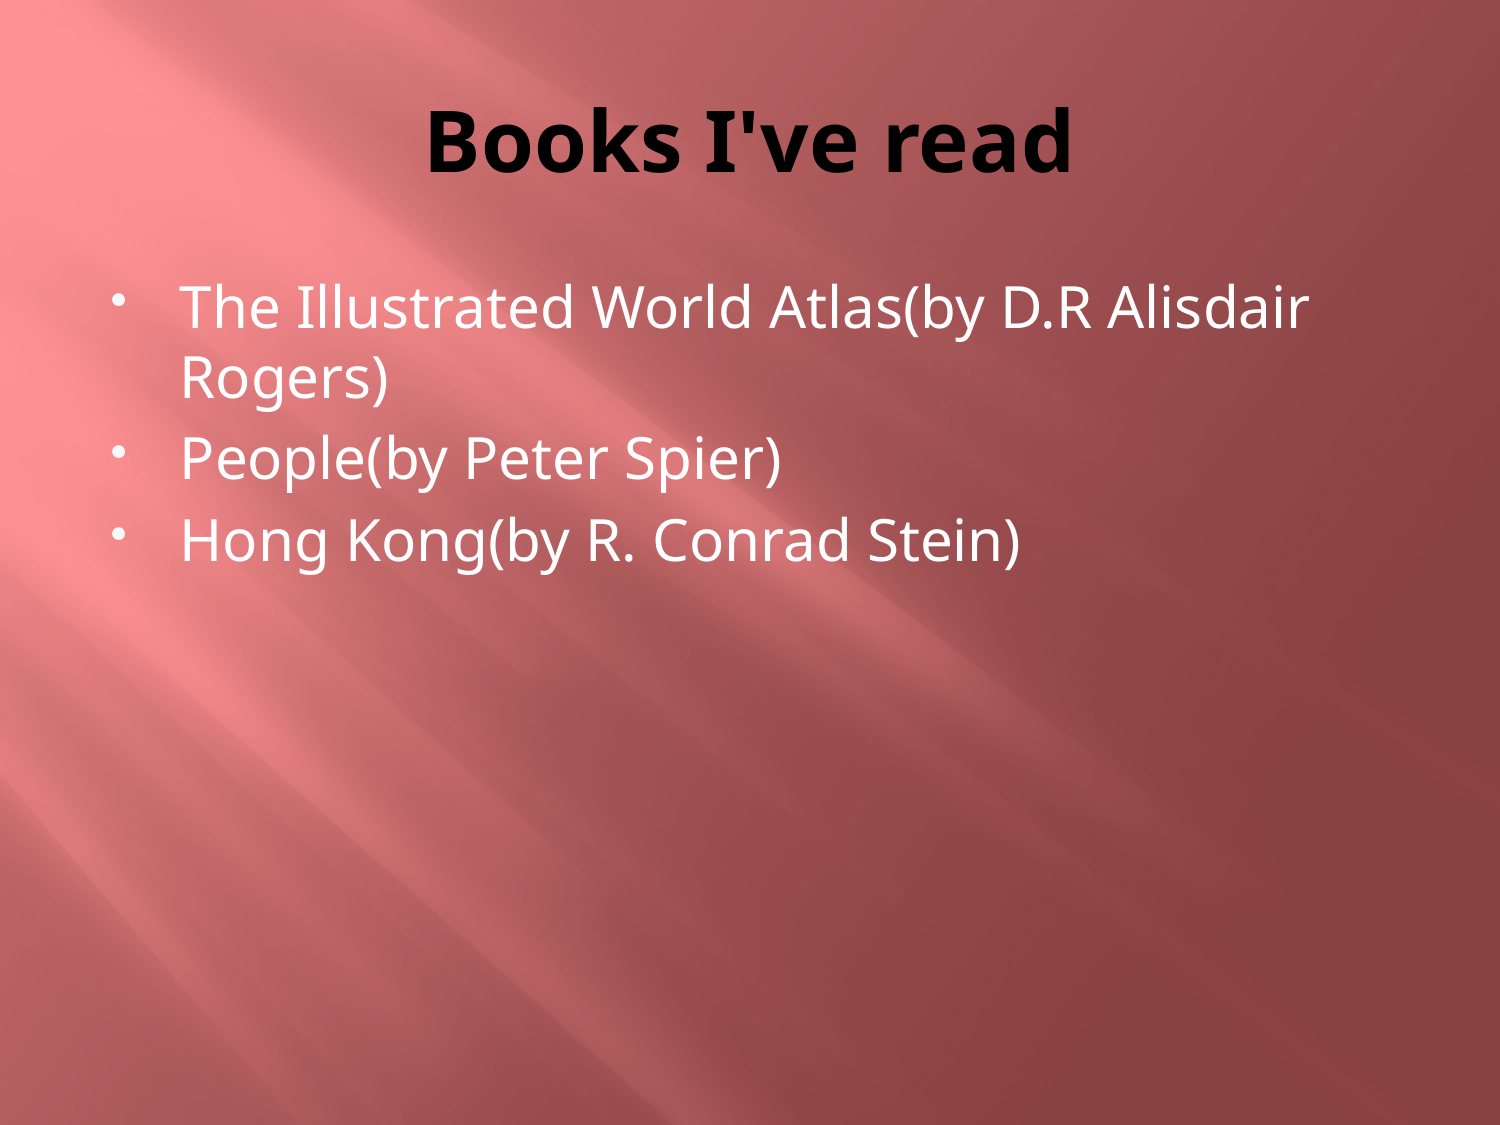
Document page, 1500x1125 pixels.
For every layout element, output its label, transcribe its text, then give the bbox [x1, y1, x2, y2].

list The Illustrated World Atlas(by D.R Alisdair Rogers) People(by Peter Spier) Hong Kong(by R. Conrad Stein) [75, 262, 1425, 1035]
title Books I've read [75, 45, 1425, 233]
